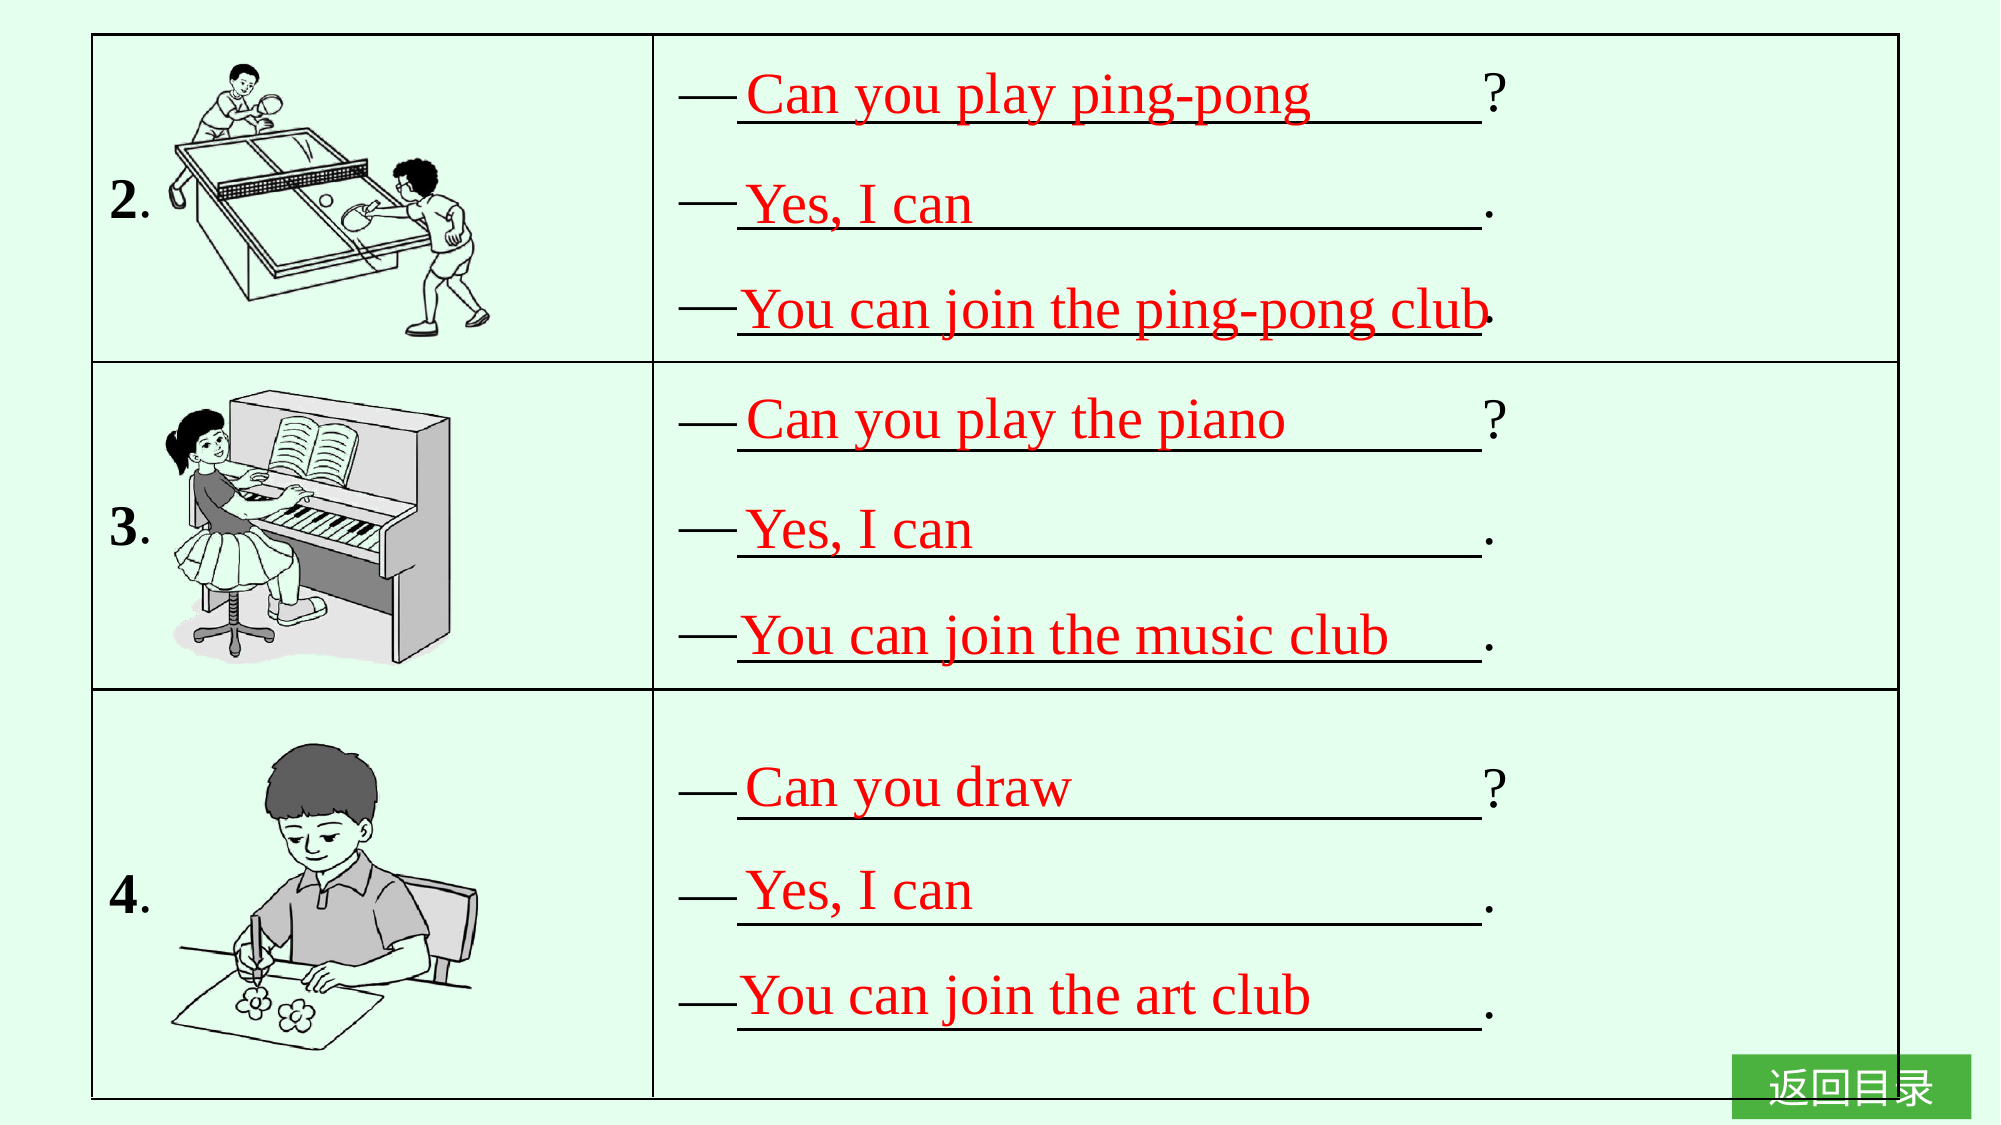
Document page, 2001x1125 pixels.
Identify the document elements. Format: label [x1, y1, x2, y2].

text_box [48, 33, 1952, 1125]
